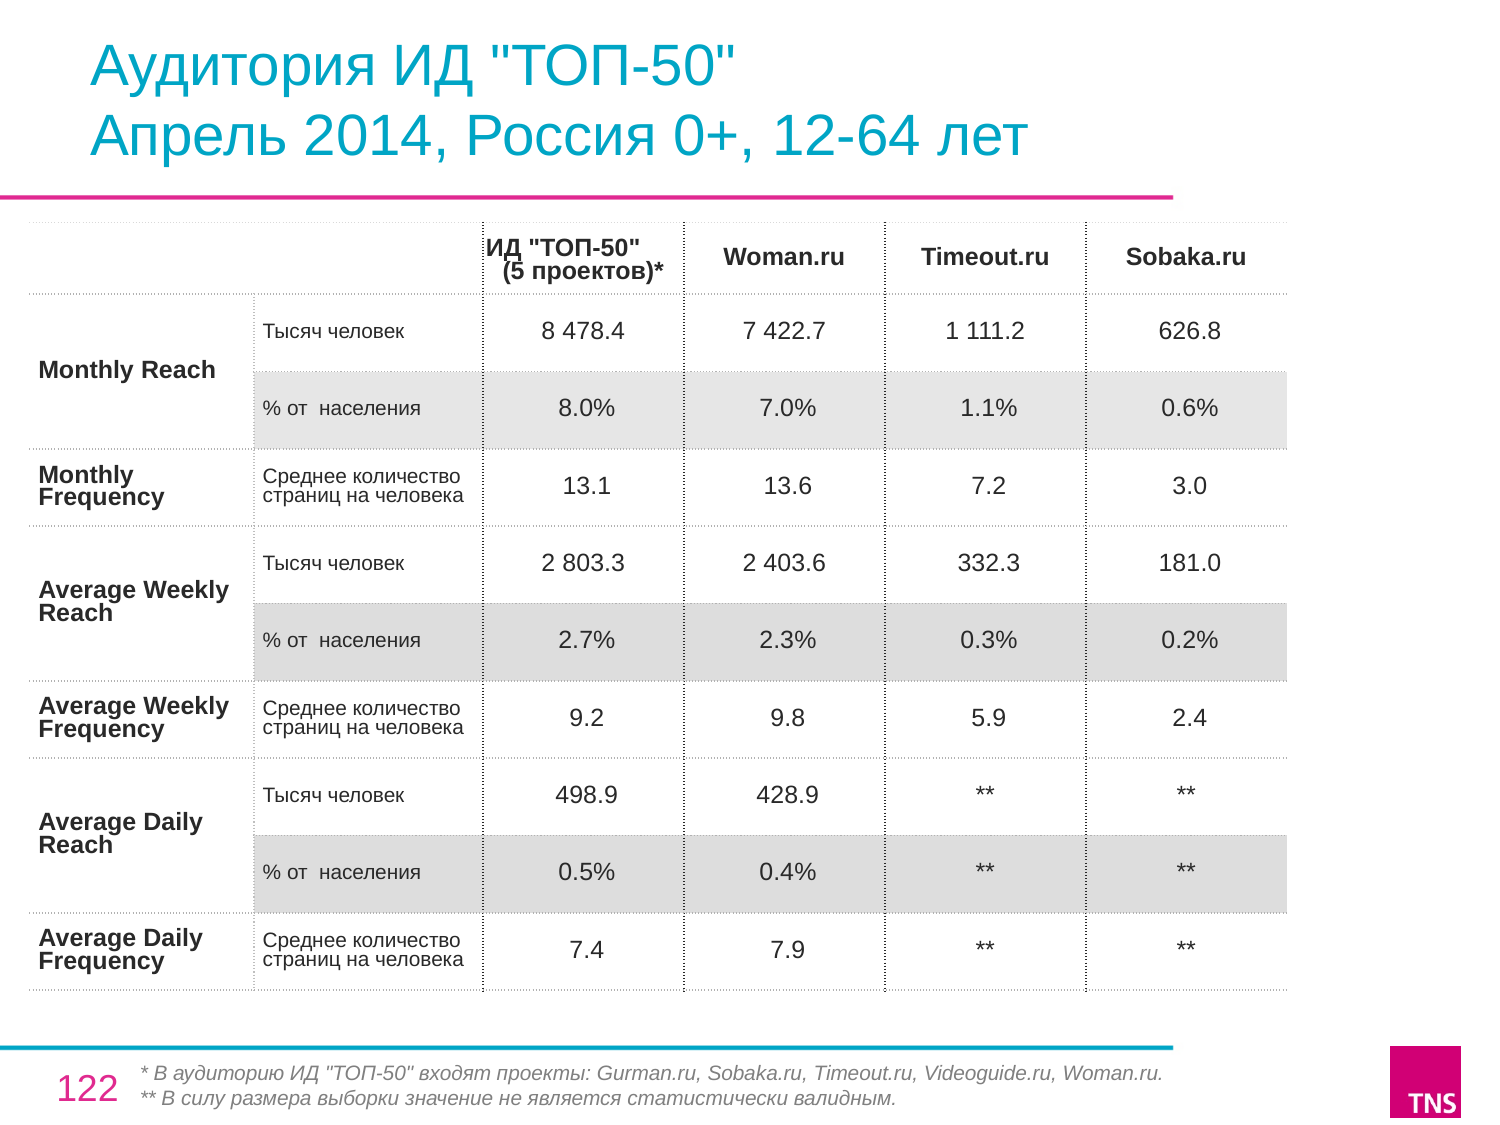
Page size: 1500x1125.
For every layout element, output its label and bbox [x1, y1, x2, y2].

table_cell [29, 294, 1287, 990]
slide_number [40, 1055, 392, 1125]
text_box [124, 1052, 1463, 1117]
table_header [29, 223, 1287, 294]
title [74, 8, 1476, 187]
picture [0, 0, 1500, 1125]
